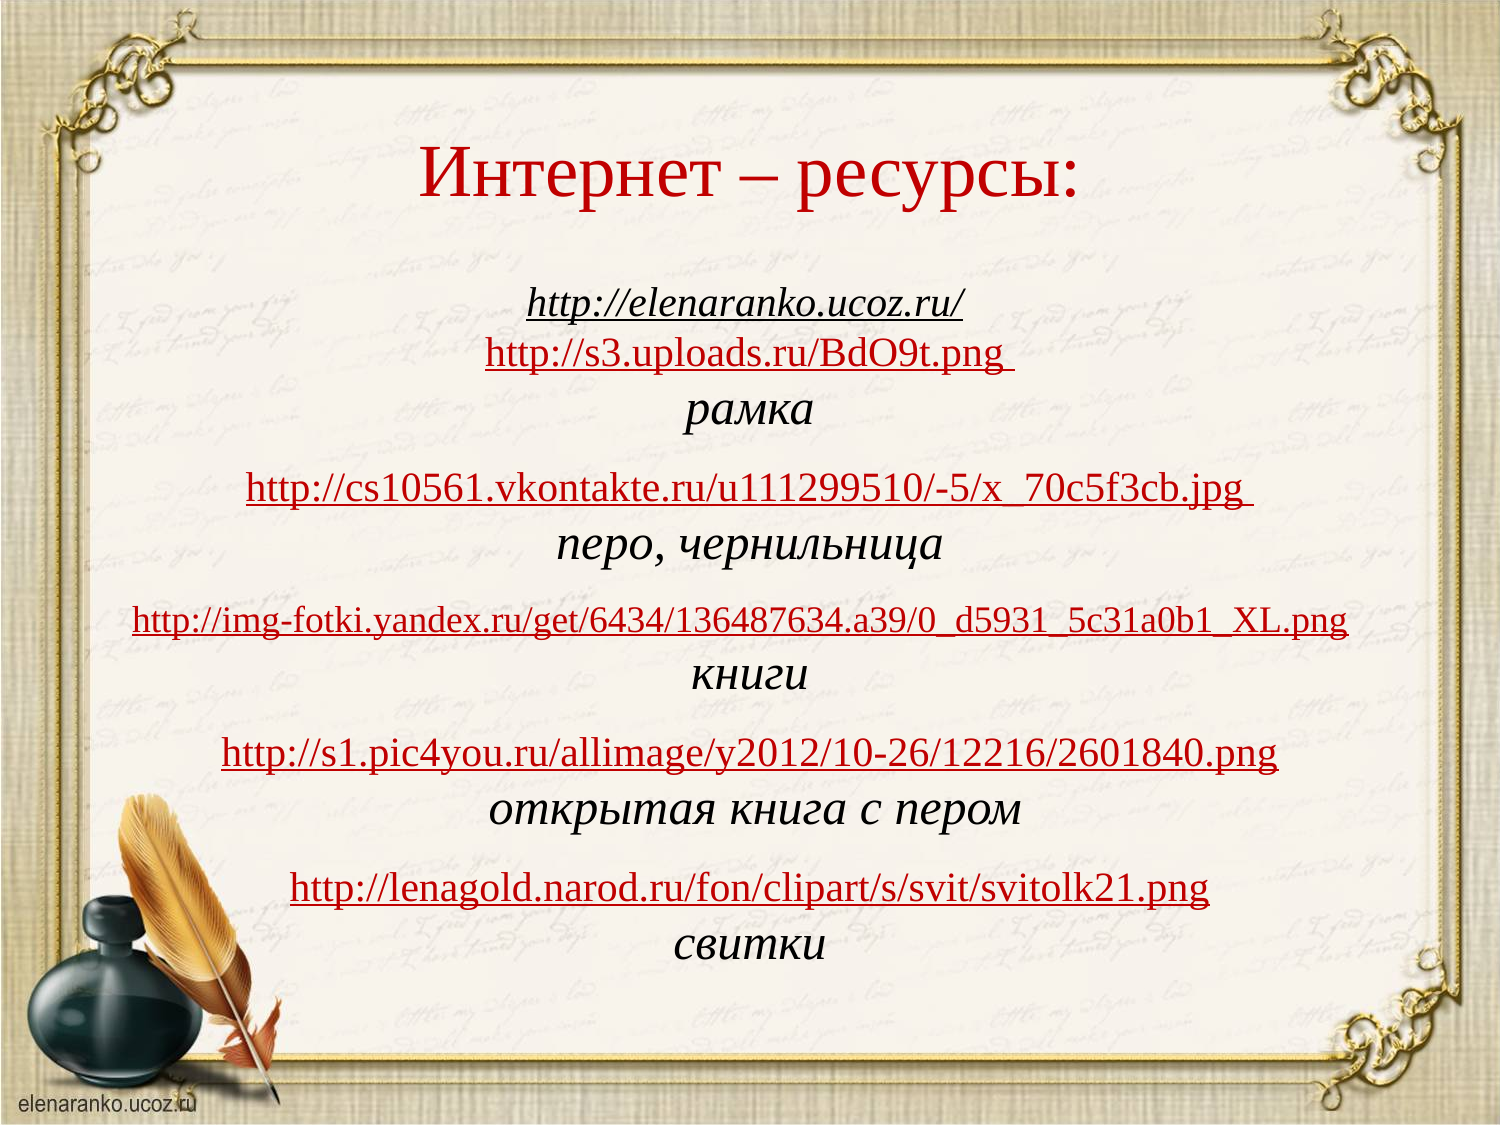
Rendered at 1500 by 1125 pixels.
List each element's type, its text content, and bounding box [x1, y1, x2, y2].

picture [0, 0, 1500, 1125]
text_box Интернет – ресурсы: [88, 113, 1412, 244]
text_box http://elenaranko.ucoz.ru/ http://s3.uploads.ru/BdO9t.png рамка http://cs10561.vkontakte.ru/u111299510/-5/x_70c5f3cb.jpg перо, чернильница http://img-fotki.yandex.ru/get/6434/136487634.a39/0_d5931_5c31a0b1_XL.png книги http://s1.pic4you.ru/allimage/y2012/10-26/12216/2601840.png открытая книга с пером http://lenagold.narod.ru/fon/clipart/s/svit/svitolk21.png свитки [76, 267, 1424, 995]
